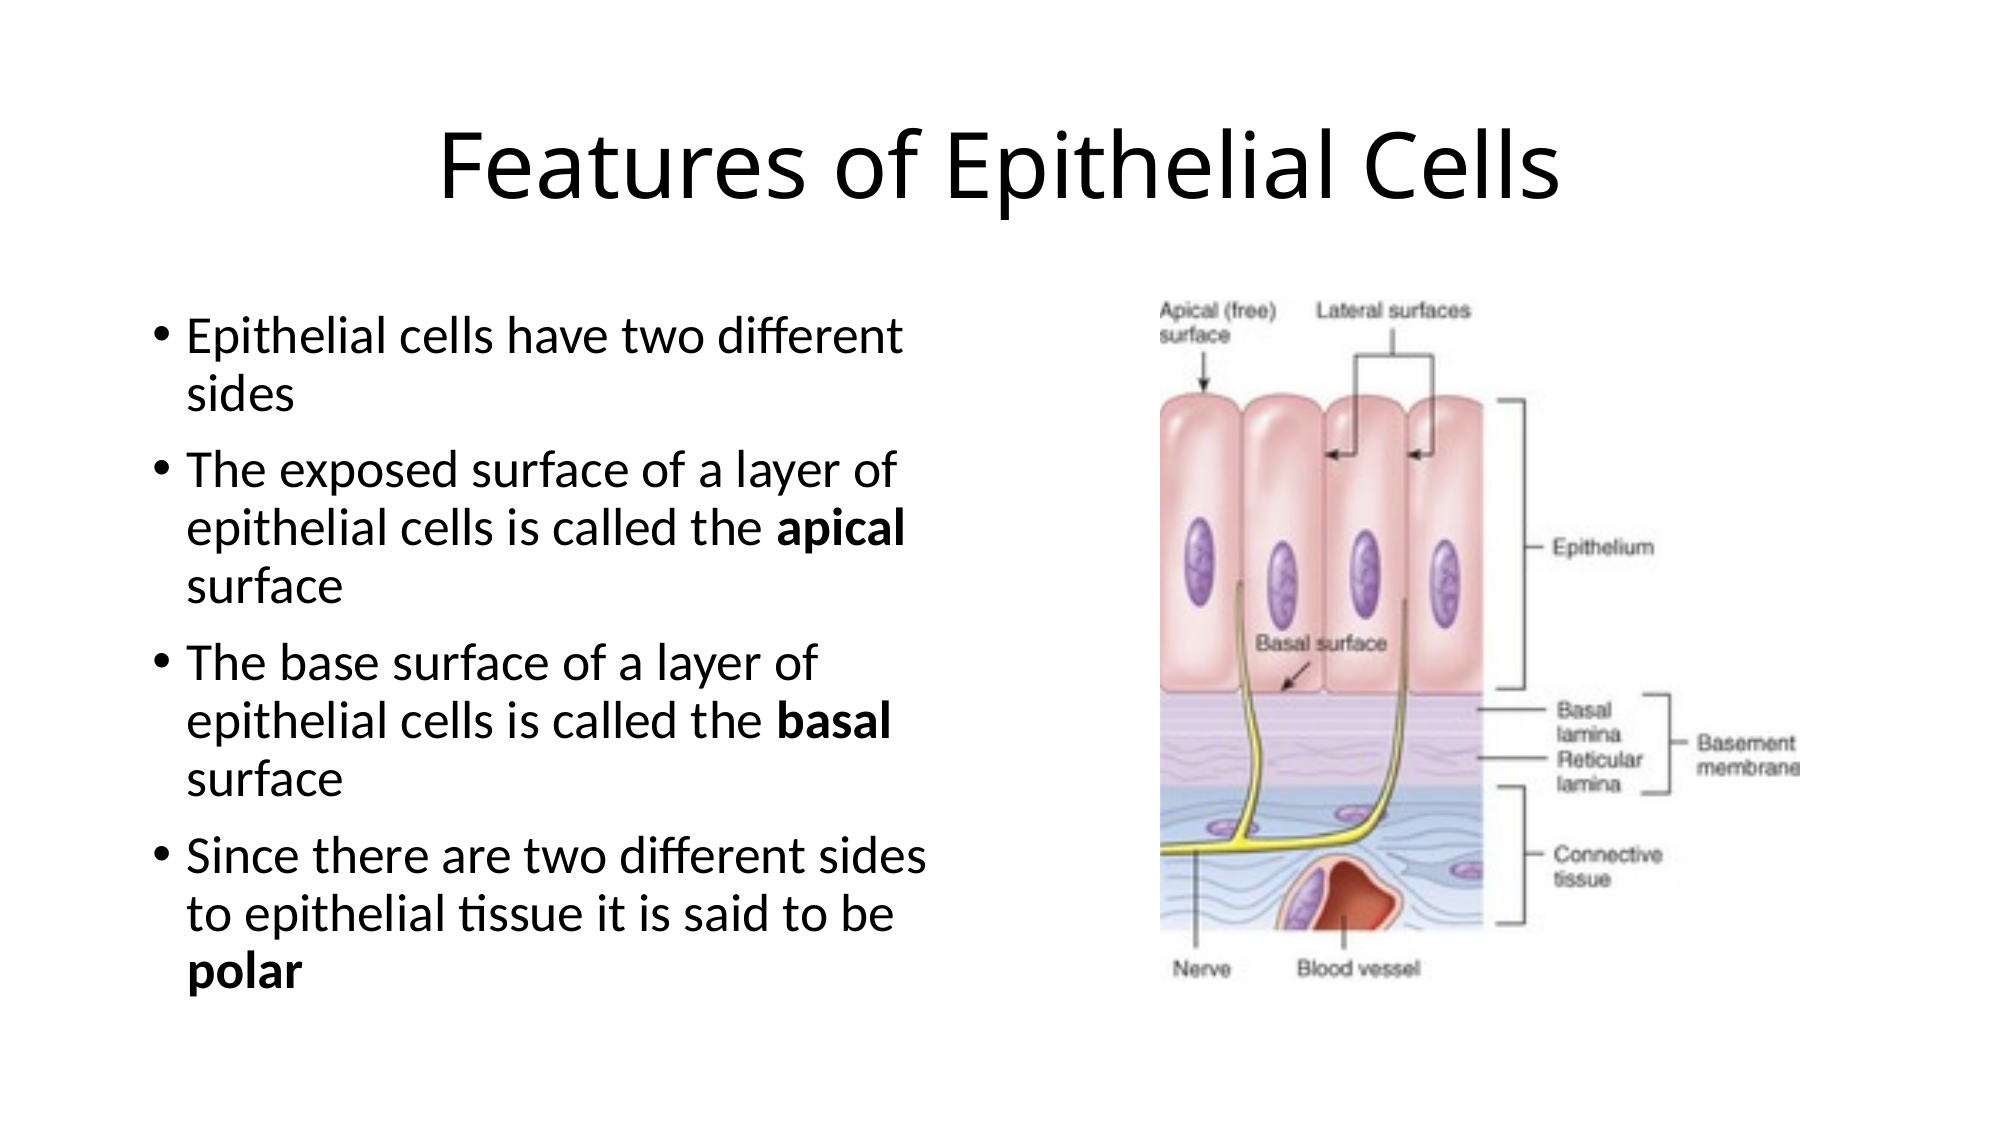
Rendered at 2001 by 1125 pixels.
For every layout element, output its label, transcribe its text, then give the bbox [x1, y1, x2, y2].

title Features of Epithelial Cells [137, 59, 1863, 278]
picture [1160, 299, 1800, 982]
list Epithelial cells have two different sides The exposed surface of a layer of epithelial cells is called the apical surface The base surface of a layer of epithelial cells is called the basal surface Since there are two different sides to epithelial tissue it is said to be polar [137, 299, 988, 1014]
